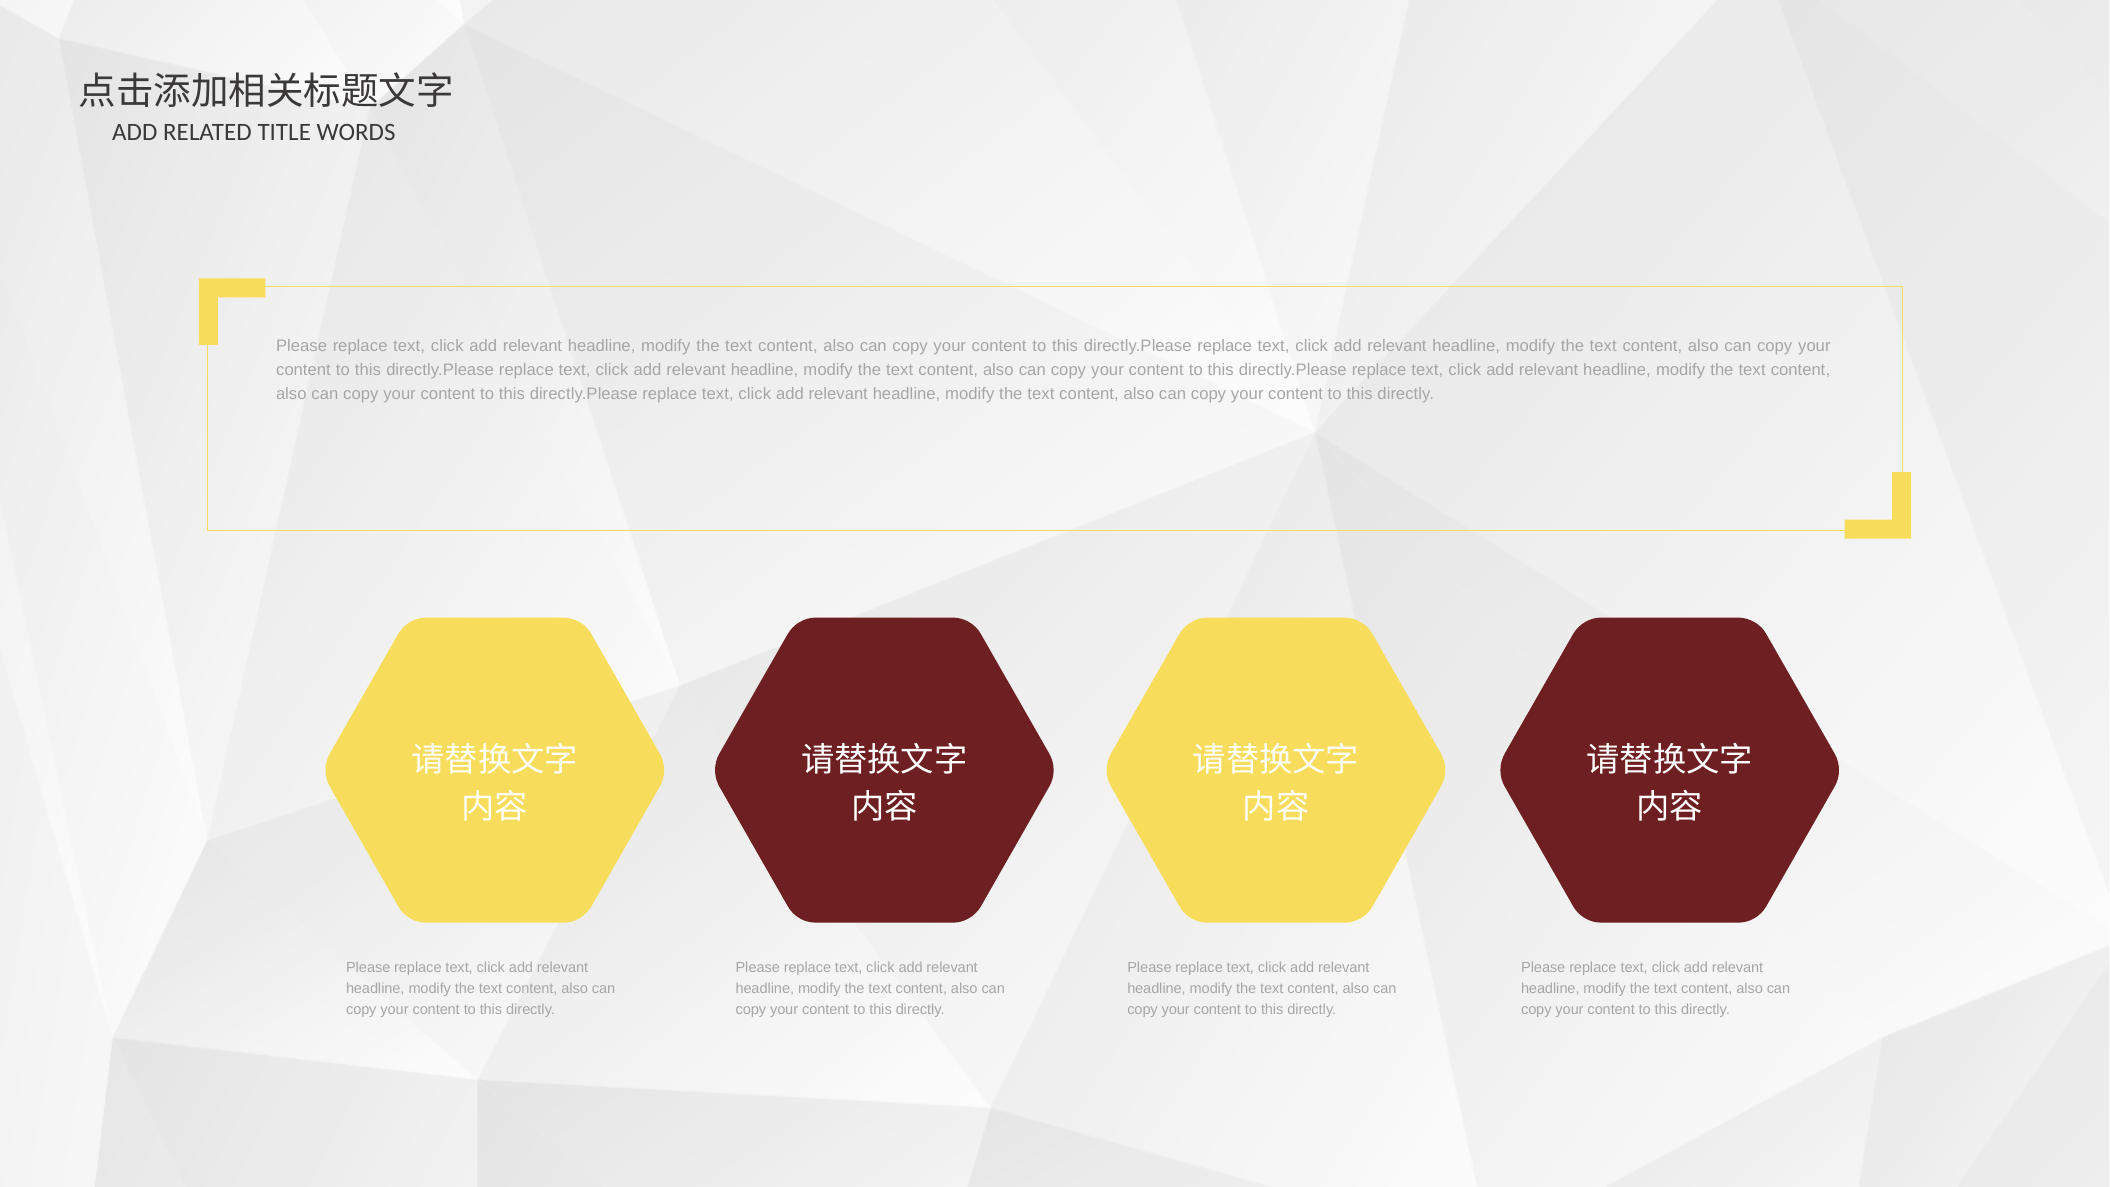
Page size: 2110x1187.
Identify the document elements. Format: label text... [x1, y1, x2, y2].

text_box ADD RELATED TITLE WORDS [96, 107, 413, 154]
text_box 请替换文字内容 [1181, 729, 1371, 826]
text_box Please replace text, click add relevant headline, modify the text content, also can copy your content to this directly. [1112, 947, 1440, 1025]
text_box 请替换文字内容 [400, 729, 590, 826]
text_box [198, 277, 266, 346]
text_box Please replace text, click add relevant headline, modify the text content, also can copy your content to this directly. [1506, 947, 1834, 1025]
text_box [206, 285, 1903, 532]
text_box 点击添加相关标题文字 [62, 59, 470, 121]
text_box [1500, 617, 1840, 923]
text_box Please replace text, click add relevant headline, modify the text content, also can copy your content to this directly. [720, 947, 1048, 1025]
text_box 请替换文字内容 [1575, 729, 1765, 826]
text_box Please replace text, click add relevant headline, modify the text content, also can copy your content to this directly. [331, 947, 659, 1025]
text_box [1844, 471, 1912, 540]
text_box [1106, 617, 1446, 923]
text_box [325, 617, 665, 923]
text_box Please replace text, click add relevant headline, modify the text content, also can copy your content to this directly.Please replace text, click add relevant headline, modify the text content, also can copy your content to this directly.Please replace text, click add relevant headline, modify the text content, also can copy your content to this directly.Please replace text, click add relevant headline, modify the text content, also can copy your content to this directly.Please replace text, click add relevant headline, modify the text content, also can copy your content to this directly. [276, 330, 1834, 403]
picture [0, 0, 2110, 1187]
text_box [715, 617, 1054, 923]
text_box 请替换文字内容 [789, 729, 979, 826]
